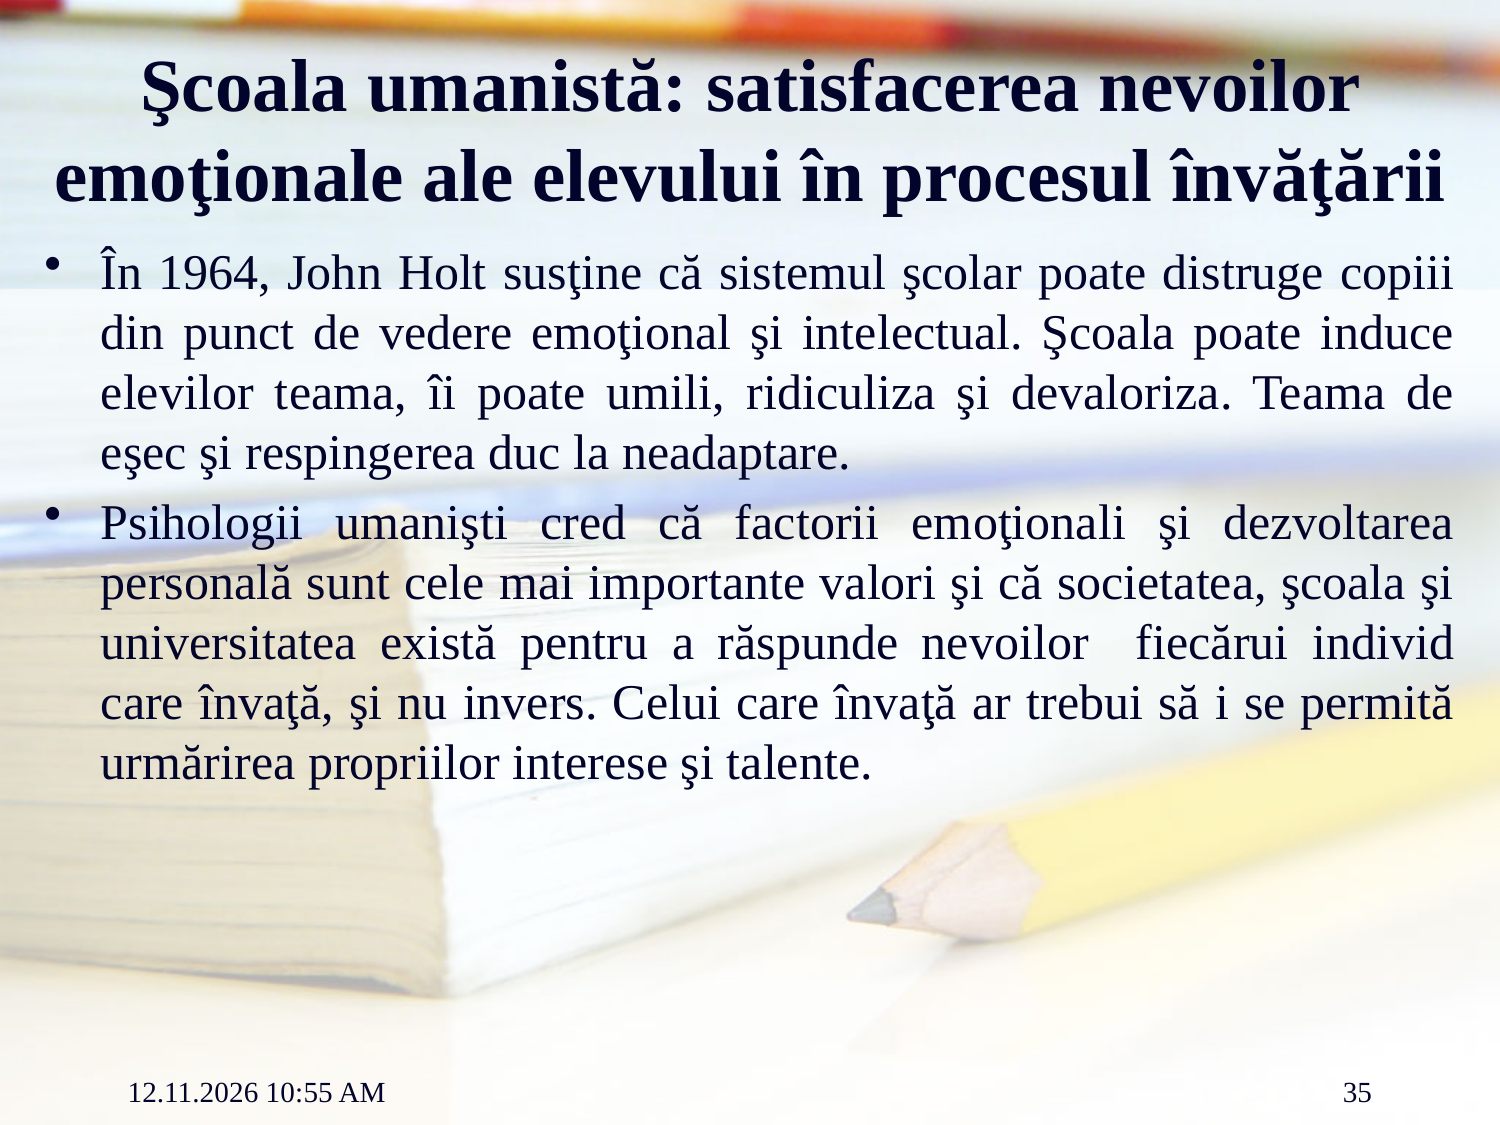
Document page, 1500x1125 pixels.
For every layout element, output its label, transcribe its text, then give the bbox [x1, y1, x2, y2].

title Şcoala umanistă: satisfacerea nevoilor emoţionale ale elevului în procesul învăţării [29, 32, 1471, 221]
list În 1964, John Holt susţine că sistemul şcolar poate distruge copiii din punct de vedere emoţional şi intelectual. Şcoala poate induce elevilor teama, îi poate umili, ridiculiza şi devaloriza. Teama de eşec şi respingerea duc la neadaptare. Psihologii umanişti cred că factorii emoţionali şi dezvoltarea personală sunt cele mai importante valori şi că societatea, şcoala şi universitatea există pentru a răspunde nevoilor fiecărui individ care învaţă, şi nu invers. Celui care învaţă ar trebui să i se permită urmărirea propriilor interese şi talente. [29, 231, 1471, 1044]
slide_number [112, 1065, 426, 1114]
slide_number 35 [1074, 1065, 1388, 1114]
picture [0, 0, 1500, 1125]
